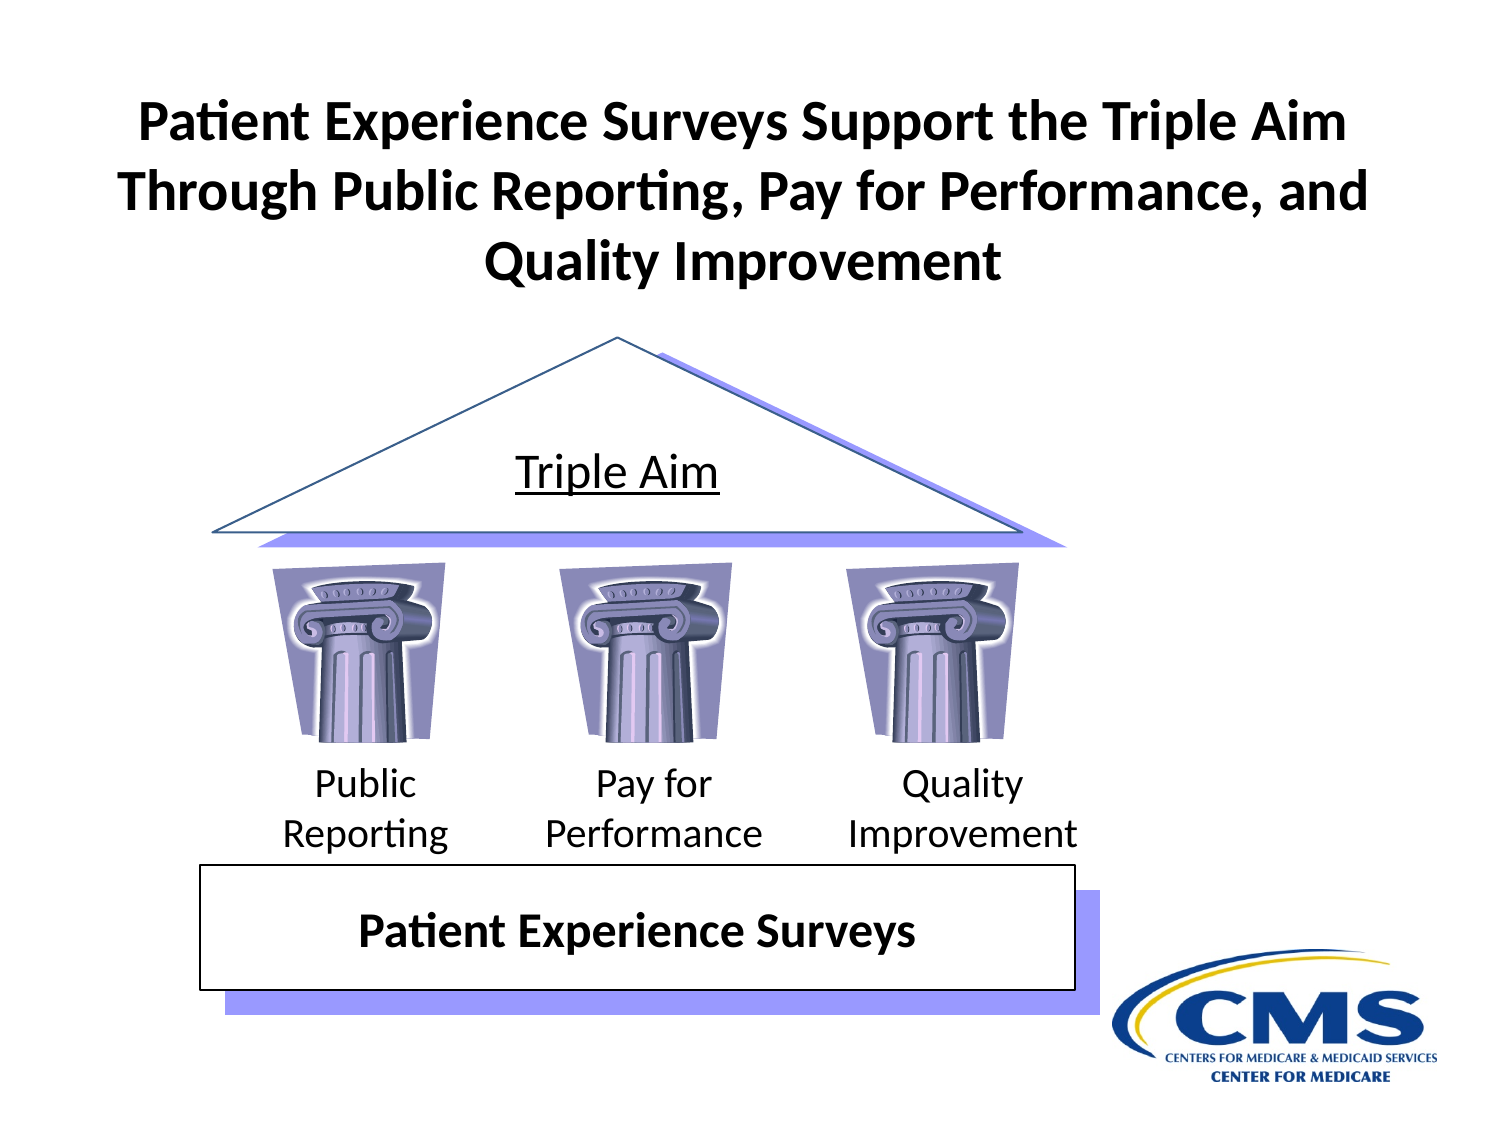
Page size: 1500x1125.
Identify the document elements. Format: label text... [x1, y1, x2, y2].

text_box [199, 337, 1108, 1016]
text_box Patient Experience Surveys Support the Triple Aim Through Public Reporting, Pay for Performance, and Quality Improvement [62, 75, 1425, 300]
picture [1112, 949, 1437, 1082]
